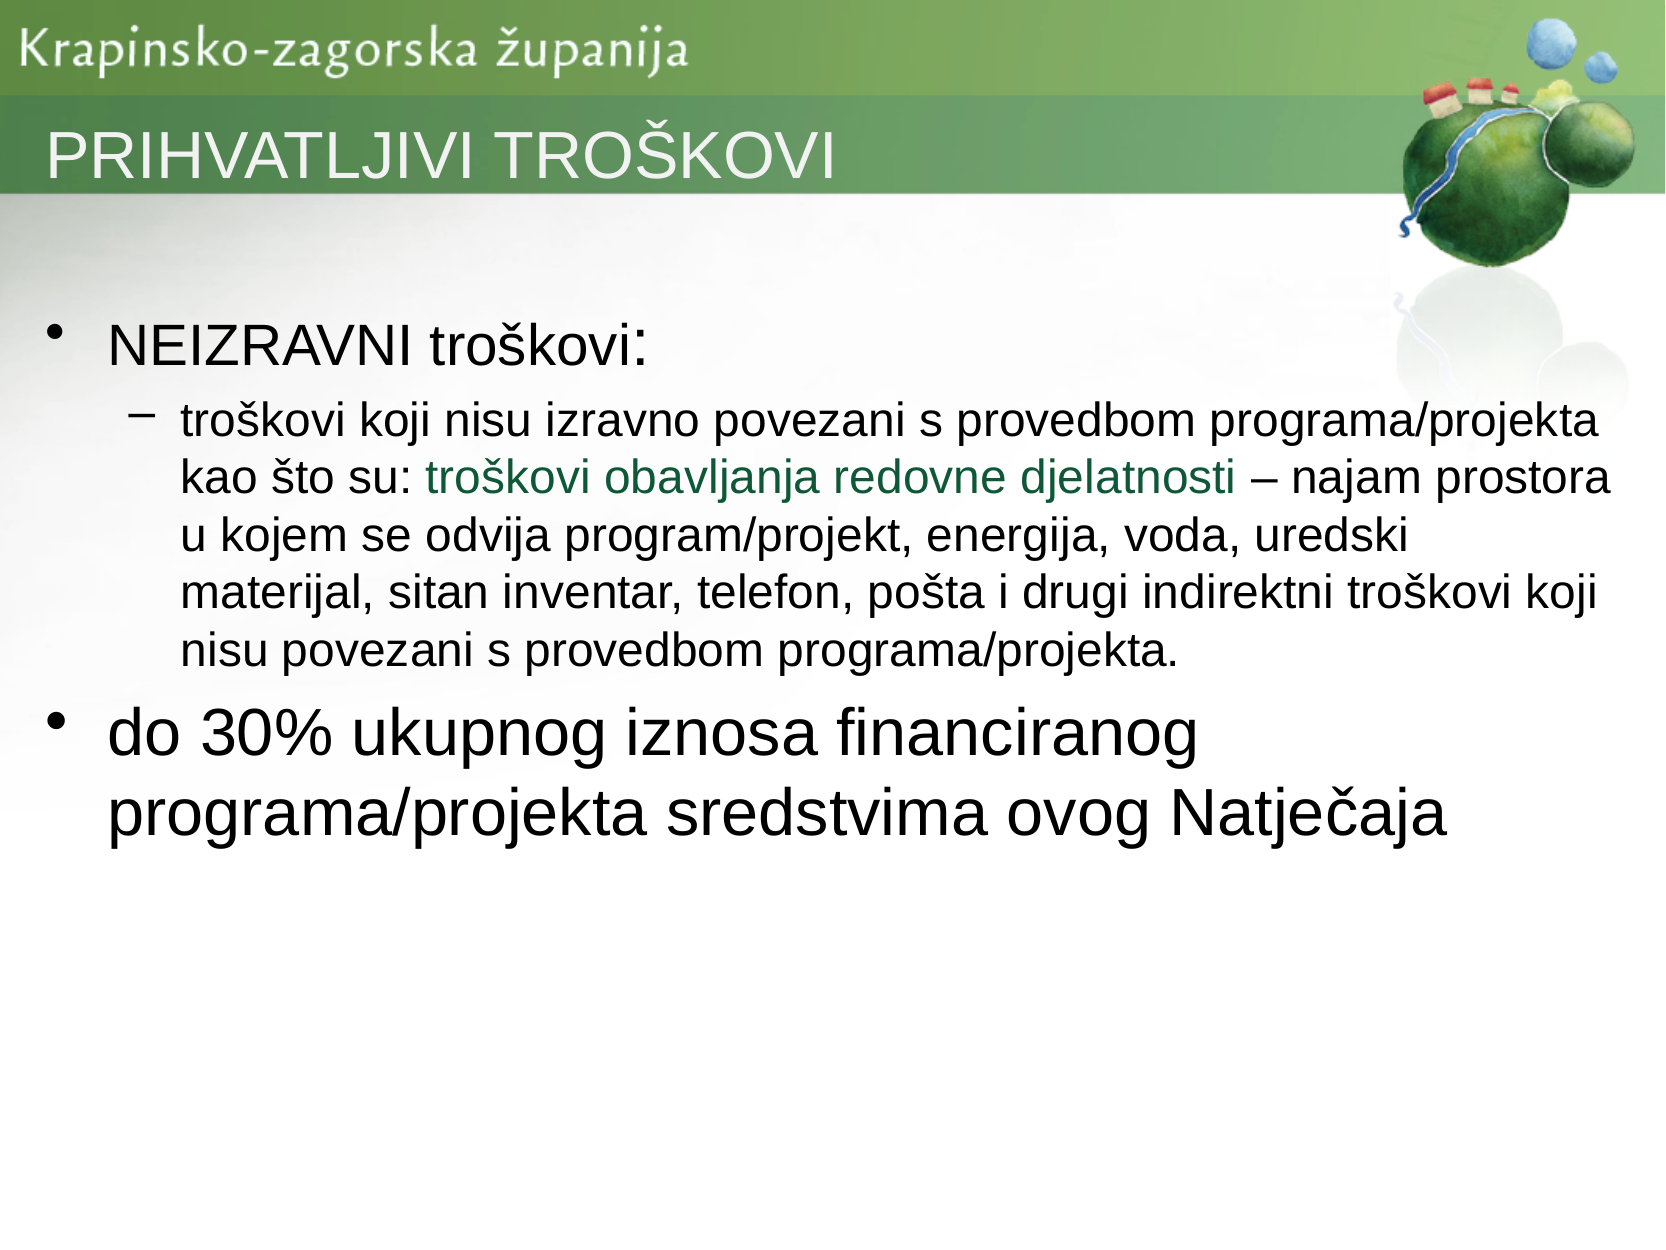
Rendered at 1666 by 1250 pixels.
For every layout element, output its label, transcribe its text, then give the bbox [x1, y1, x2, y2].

picture [0, 0, 1666, 1250]
list PRIHVATLJIVI TROŠKOVI NEIZRAVNI troškovi: troškovi koji nisu izravno povezani s provedbom programa/projekta kao što su: troškovi obavljanja redovne djelatnosti – najam prostora u kojem se odvija program/projekt, energija, voda, uredski materijal, sitan inventar, telefon, pošta i drugi indirektni troškovi koji nisu povezani s provedbom programa/projekta. do 30% ukupnog iznosa financiranog programa/projekta sredstvima ovog Natječaja [28, 103, 1632, 1220]
